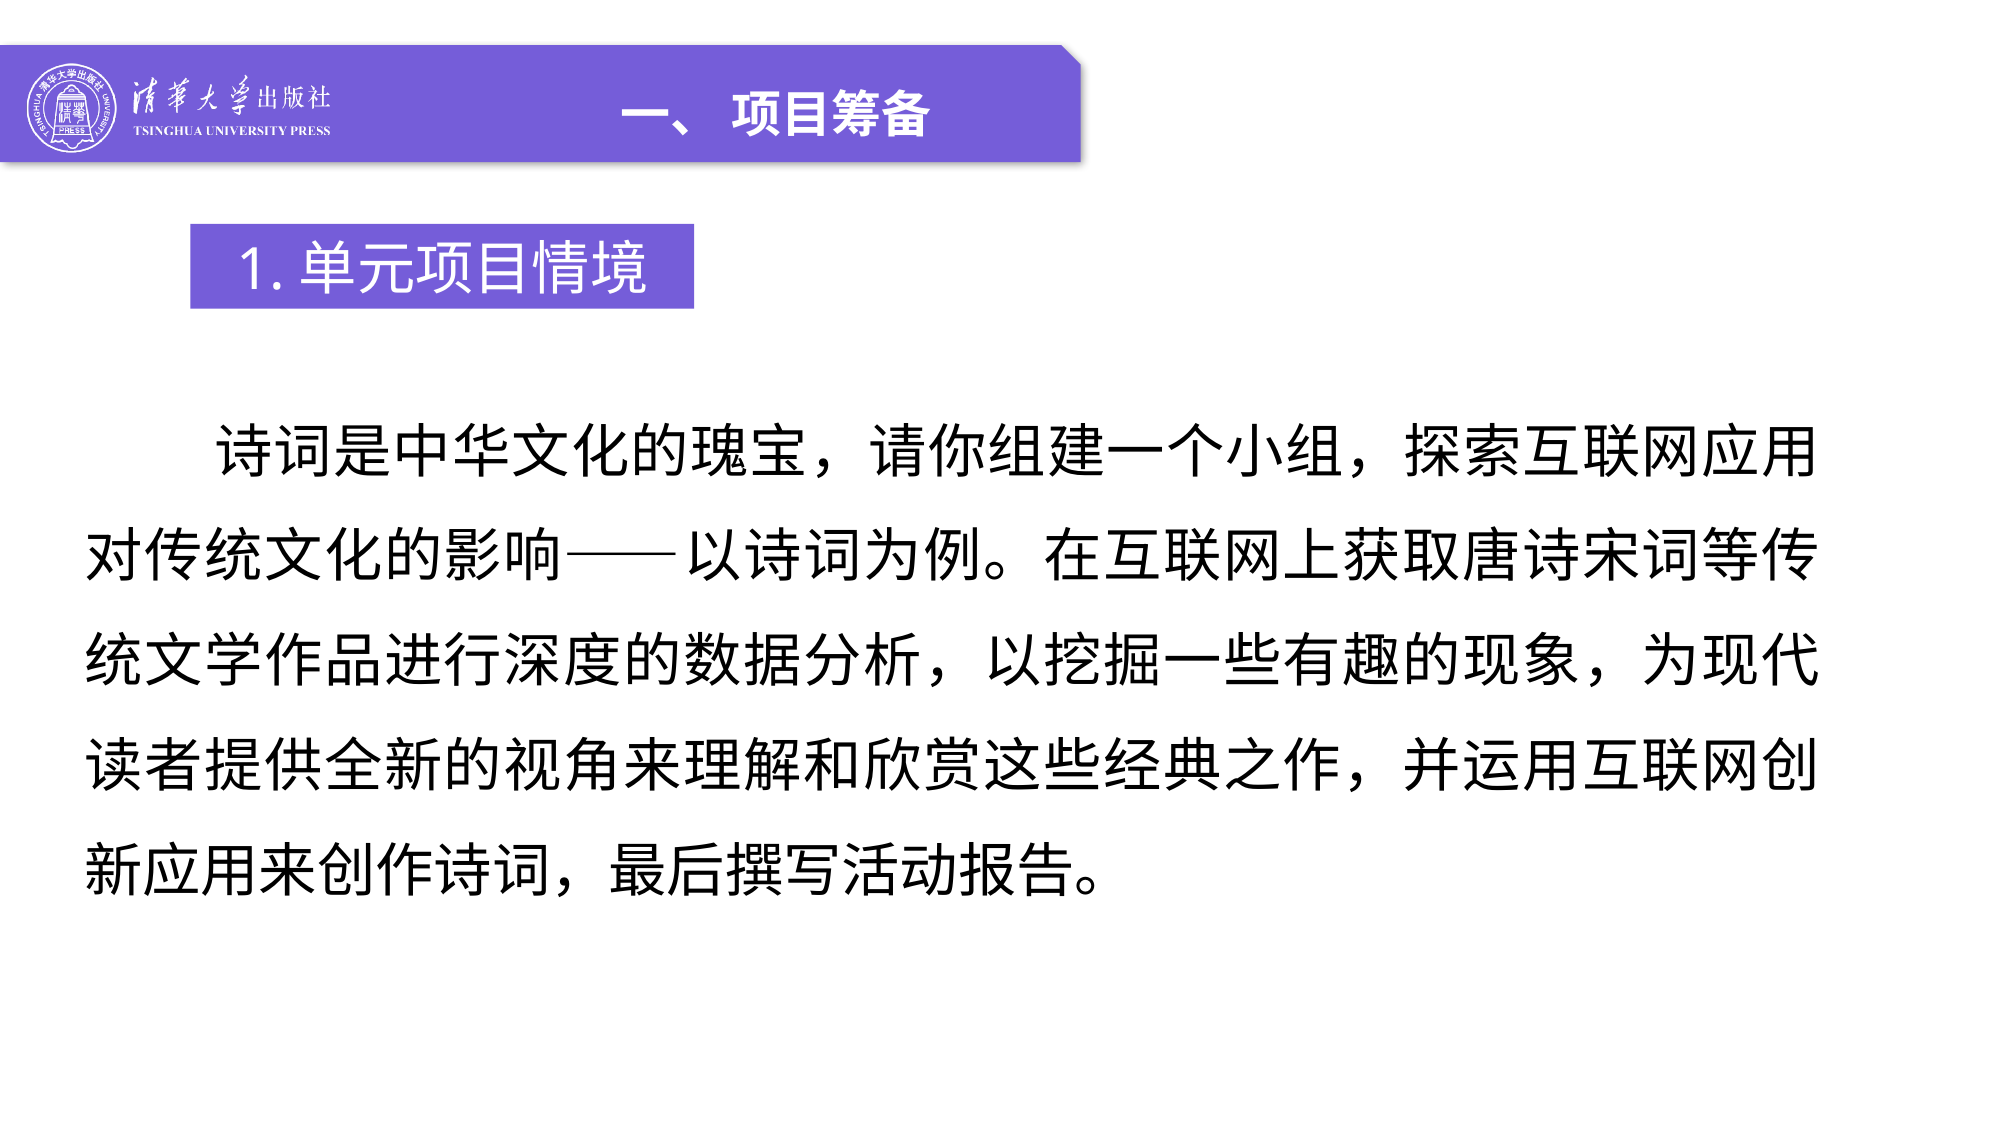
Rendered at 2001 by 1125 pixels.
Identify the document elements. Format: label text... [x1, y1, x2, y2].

picture [24, 63, 332, 154]
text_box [0, 44, 1081, 224]
text_box 诗词是中华文化的瑰宝，请你组建一个小组，探索互联网应用对传统文化的影响——以诗词为例。在互联网上获取唐诗宋词等传统文学作品进行深度的数据分析，以挖掘一些有趣的现象，为现代读者提供全新的视角来理解和欣赏这些经典之作，并运用互联网创新应用来创作诗词，最后撰写活动报告。 [69, 371, 1836, 634]
text_box 1.单元项目情境 [190, 224, 695, 309]
